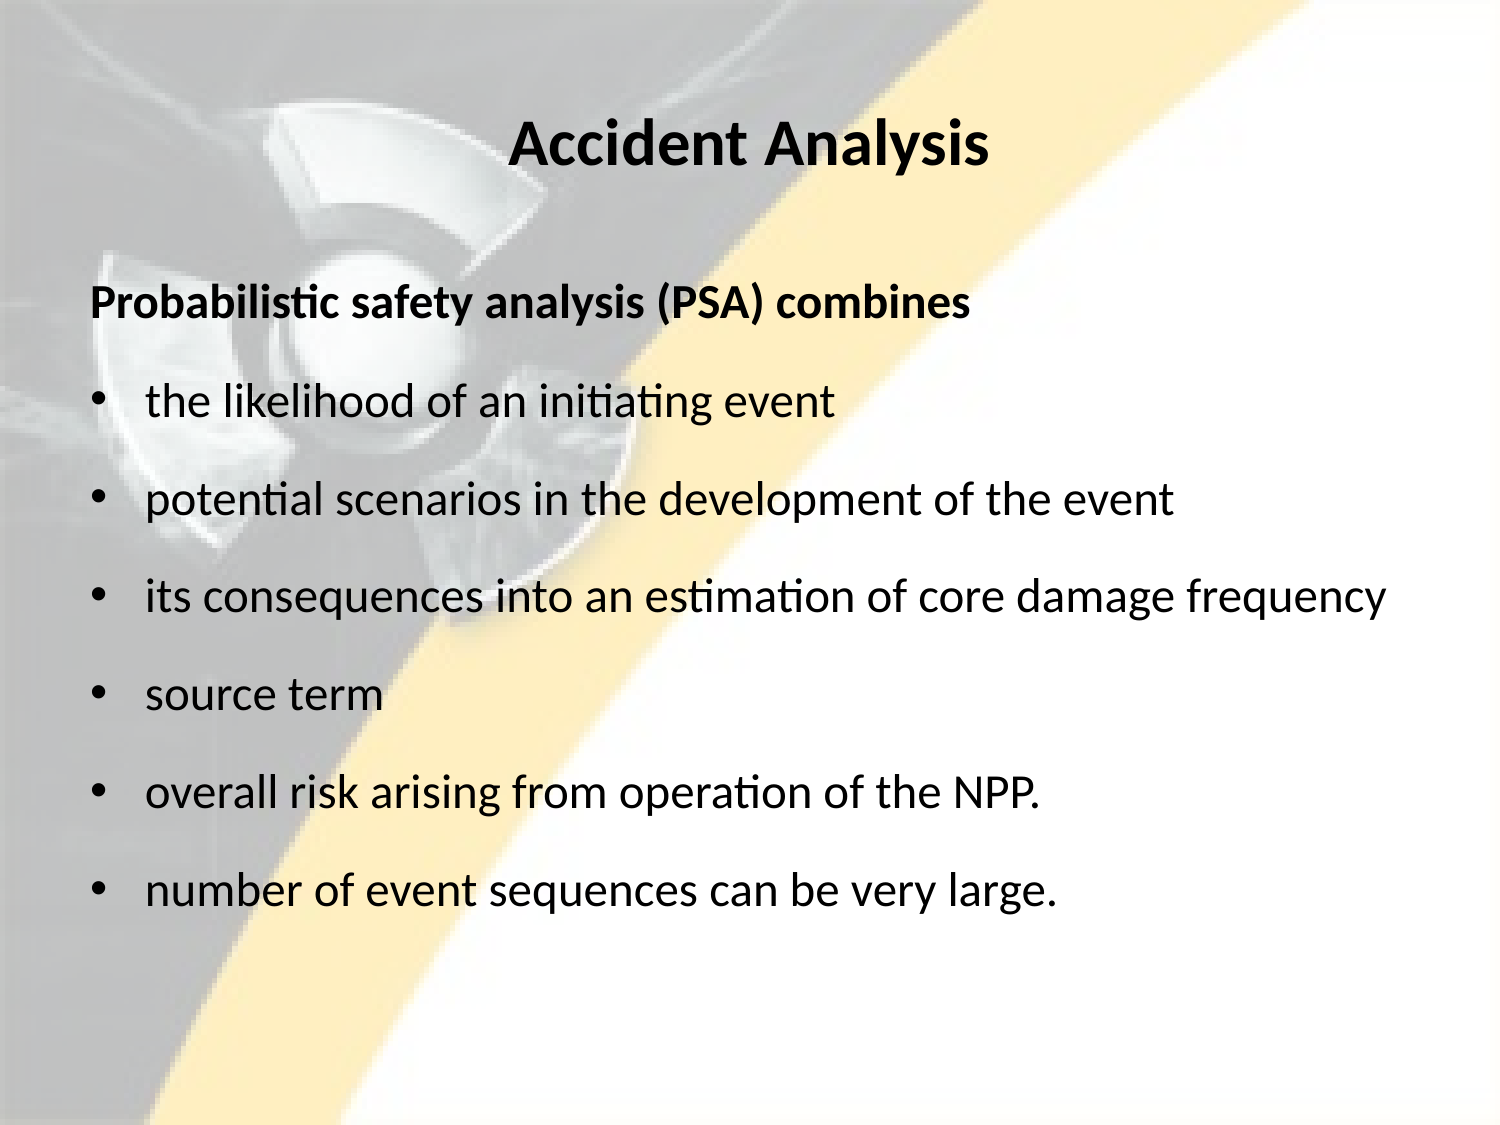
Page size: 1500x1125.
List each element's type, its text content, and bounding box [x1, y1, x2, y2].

title Accident Analysis [75, 45, 1425, 233]
list Probabilistic safety analysis (PSA) combines the likelihood of an initiating event potential scenarios in the development of the event its consequences into an estimation of core damage frequency source term overall risk arising from operation of the NPP. number of event sequences can be very large. [75, 262, 1425, 1005]
